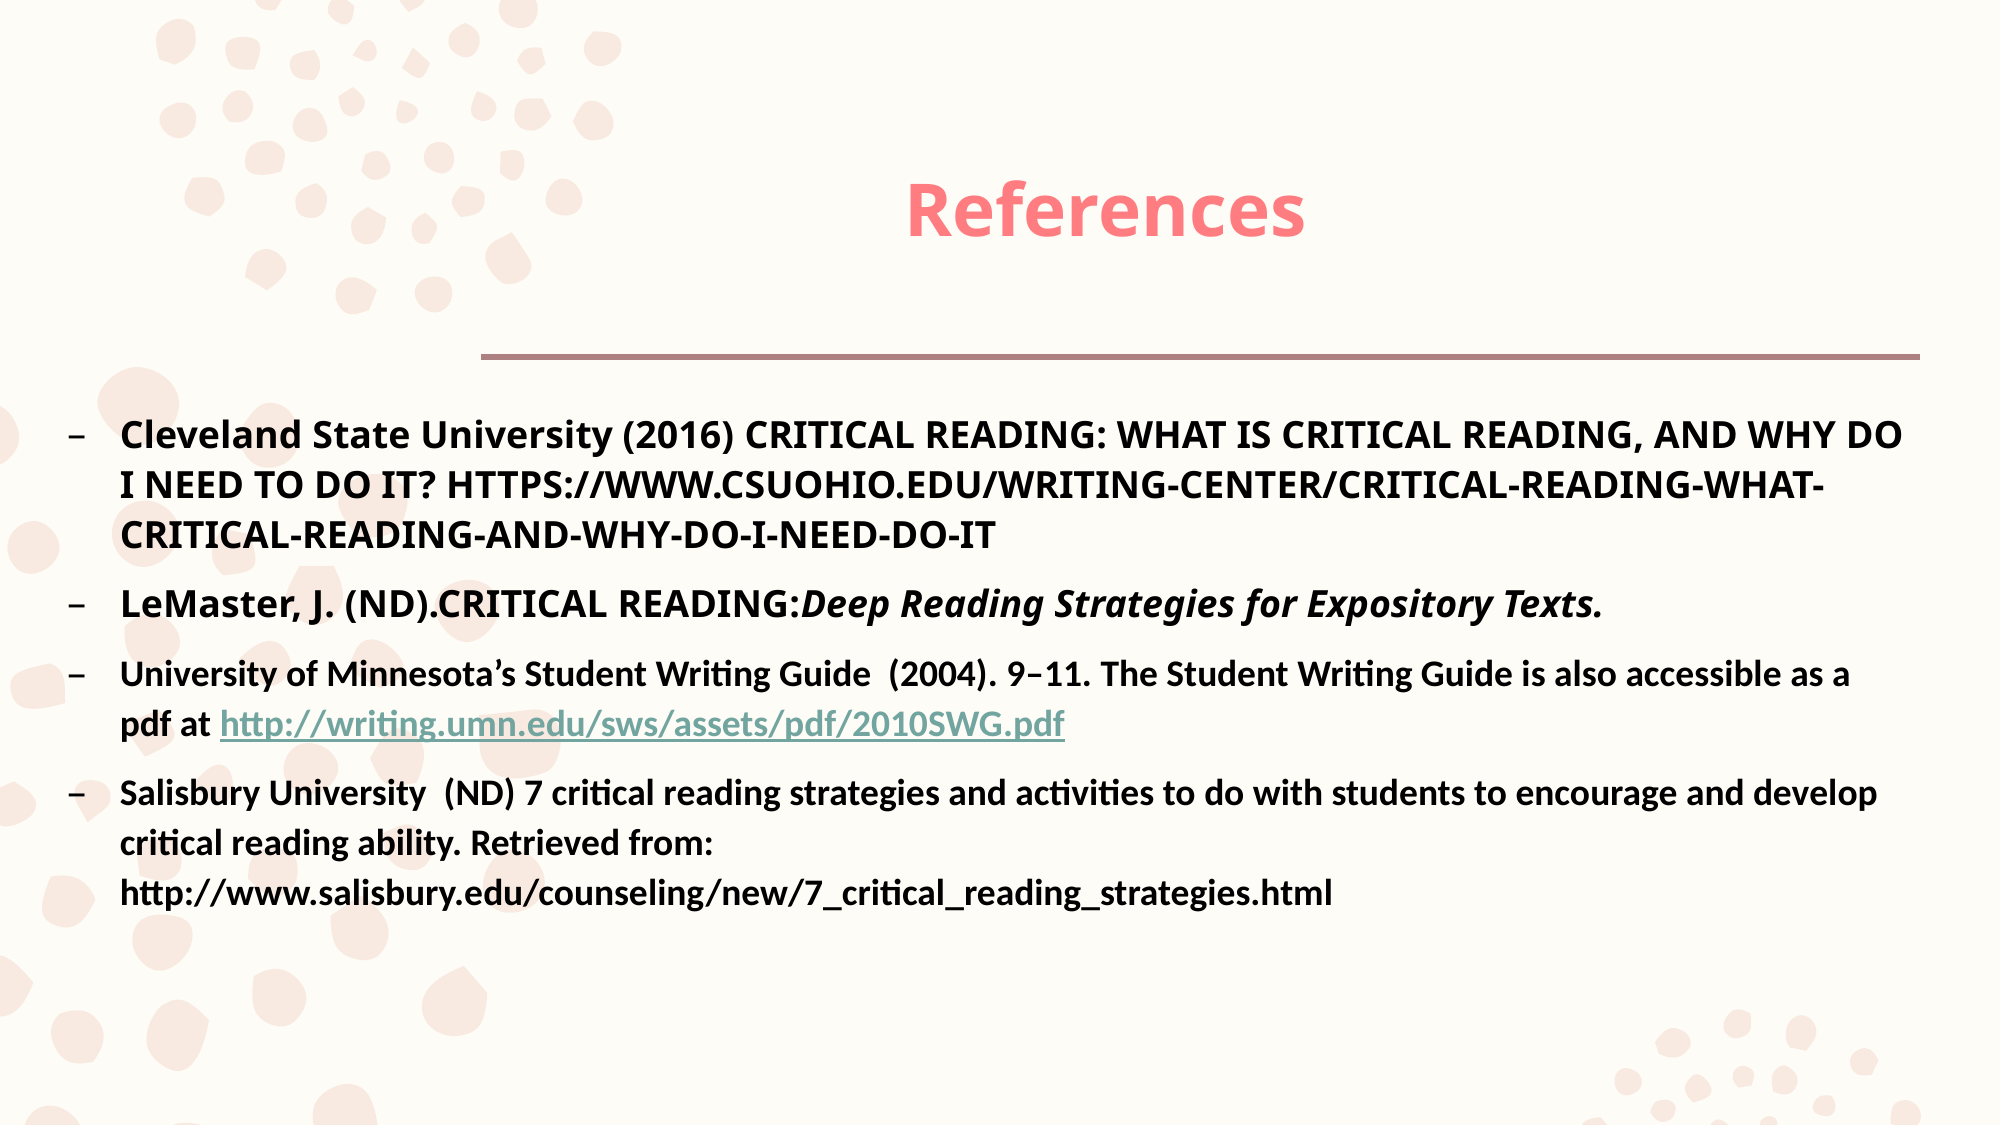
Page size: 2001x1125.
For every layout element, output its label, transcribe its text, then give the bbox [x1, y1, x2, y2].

list Cleveland State University (2016) CRITICAL READING: WHAT IS CRITICAL READING, AND WHY DO I NEED TO DO IT? https://www.csuohio.edu/writing-center/critical-reading-what-critical-reading-and-why-do-i-need-do-it LeMaster, J. (ND).CRITICAL READING:Deep Reading Strategies for Expository Texts. University of Minnesota’s Student Writing Guide (2004). 9–11. The Student Writing Guide is also accessible as a pdf at http://writing.umn.edu/sws/assets/pdf/2010SWG.pdf Salisbury University (ND) 7 critical reading strategies and activities to do with students to encourage and develop critical reading ability. Retrieved from: http://www.salisbury.edu/counseling/new/7_critical_reading_strategies.html [52, 398, 1920, 1079]
title References [385, 159, 1845, 300]
